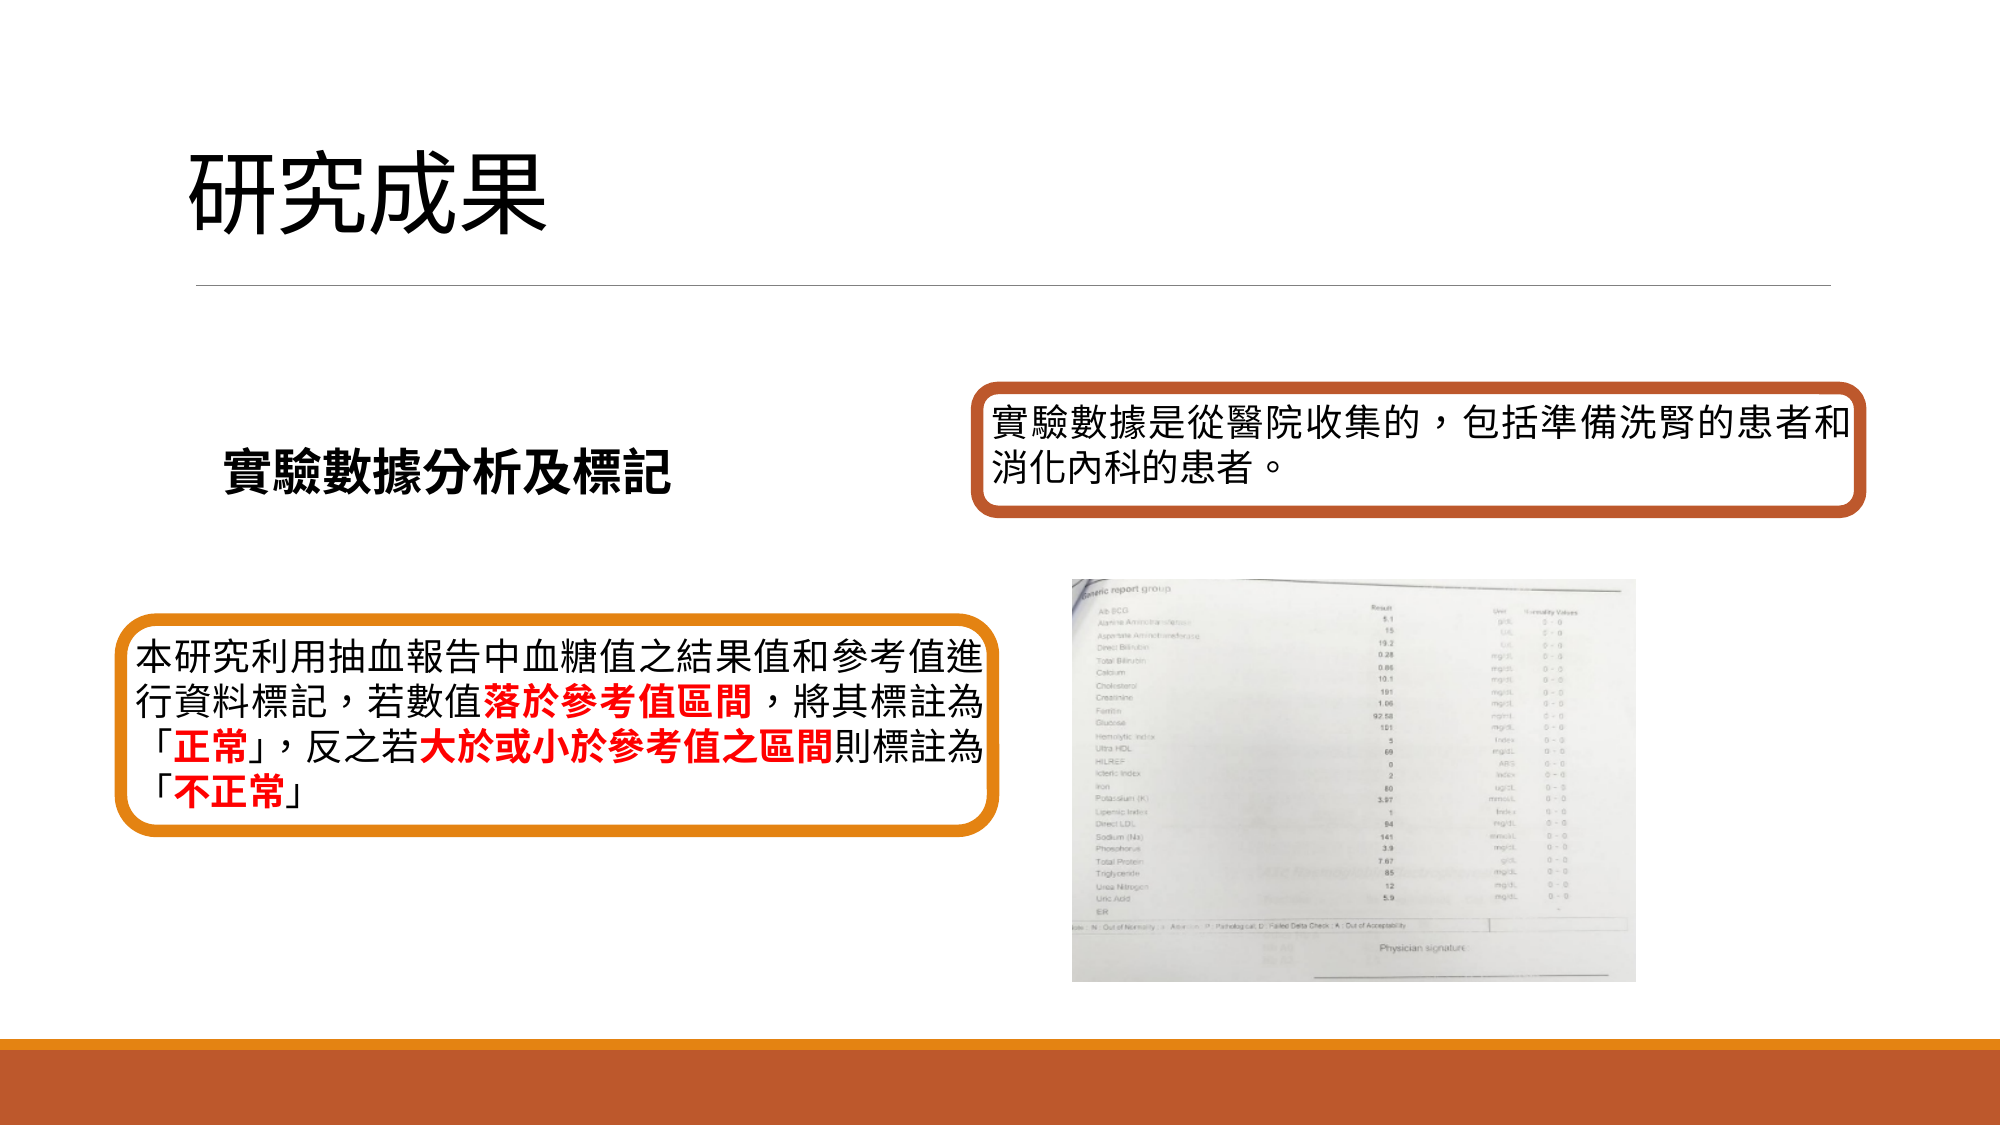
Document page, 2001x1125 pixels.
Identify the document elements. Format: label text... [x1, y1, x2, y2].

text_box 實驗數據分析及標記 [132, 433, 813, 509]
picture [1071, 578, 1636, 982]
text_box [120, 619, 1001, 880]
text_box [976, 387, 1868, 513]
title 研究成果 [171, 36, 1897, 254]
